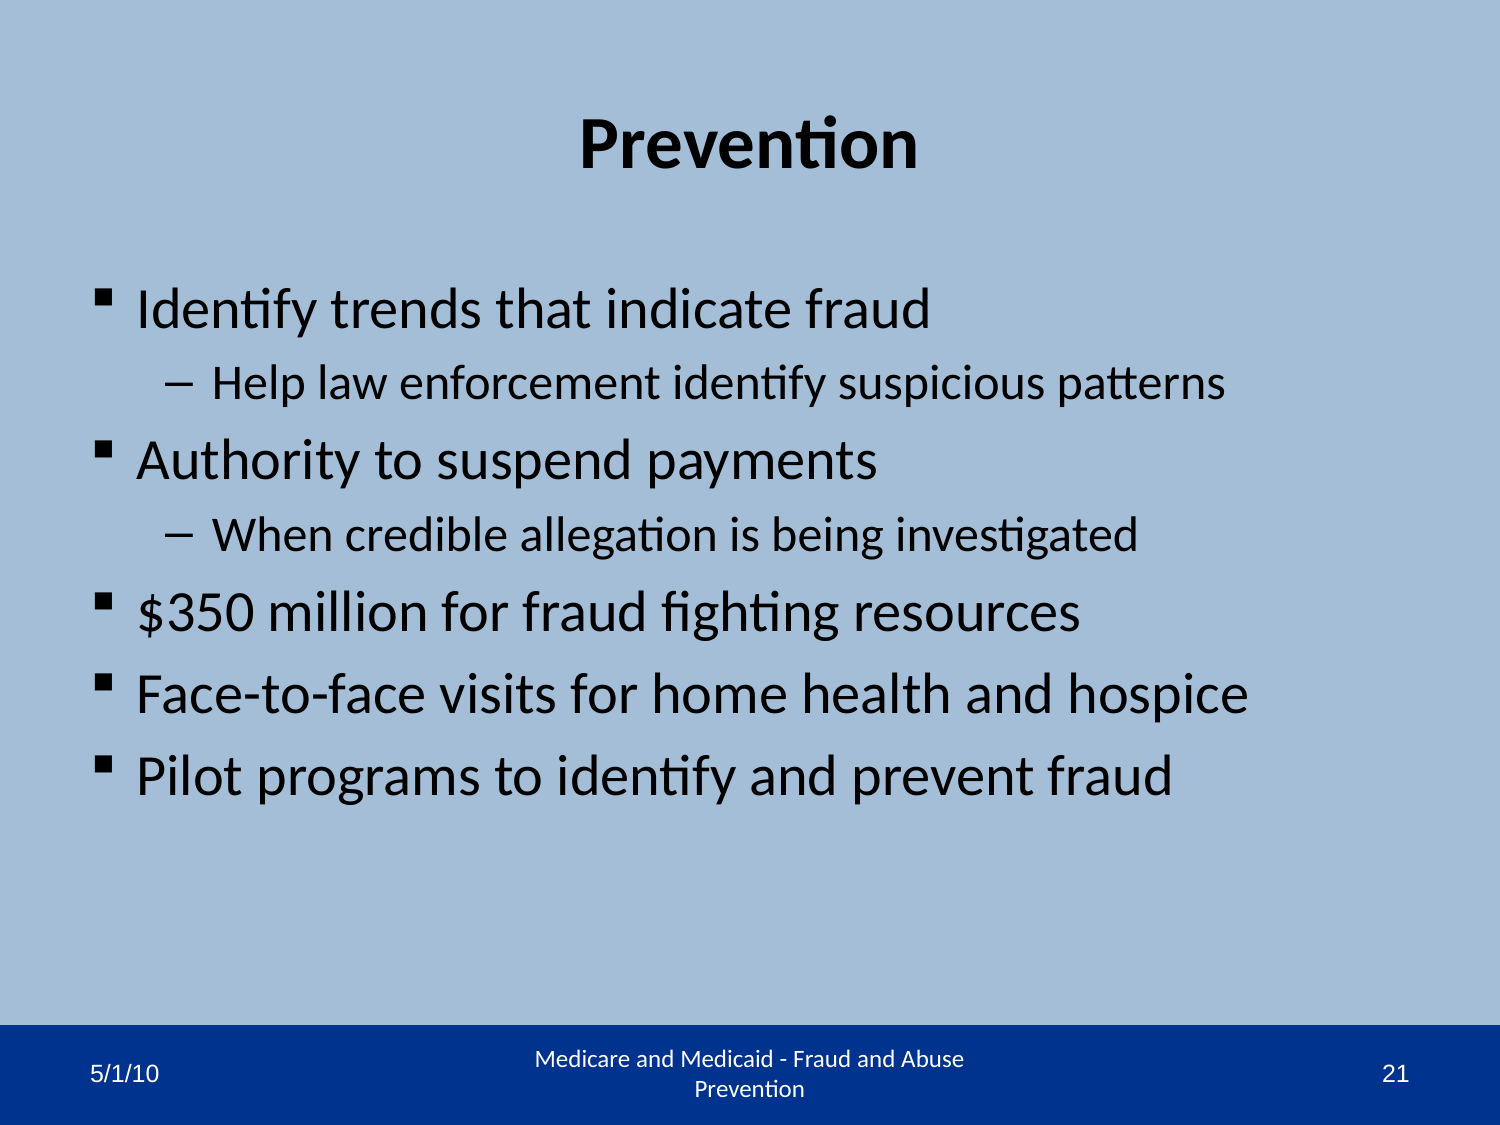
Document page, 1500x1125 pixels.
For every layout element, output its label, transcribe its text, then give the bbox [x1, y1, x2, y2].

slide_number 21 [1074, 1042, 1425, 1103]
list Identify trends that indicate fraud Help law enforcement identify suspicious patterns Authority to suspend payments When credible allegation is being investigated $350 million for fraud fighting resources Face-to-face visits for home health and hospice Pilot programs to identify and prevent fraud [74, 262, 1500, 1006]
footer Medicare and Medicaid - Fraud and Abuse Prevention [462, 1042, 1038, 1103]
title Prevention [74, 44, 1426, 233]
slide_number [75, 1042, 425, 1103]
